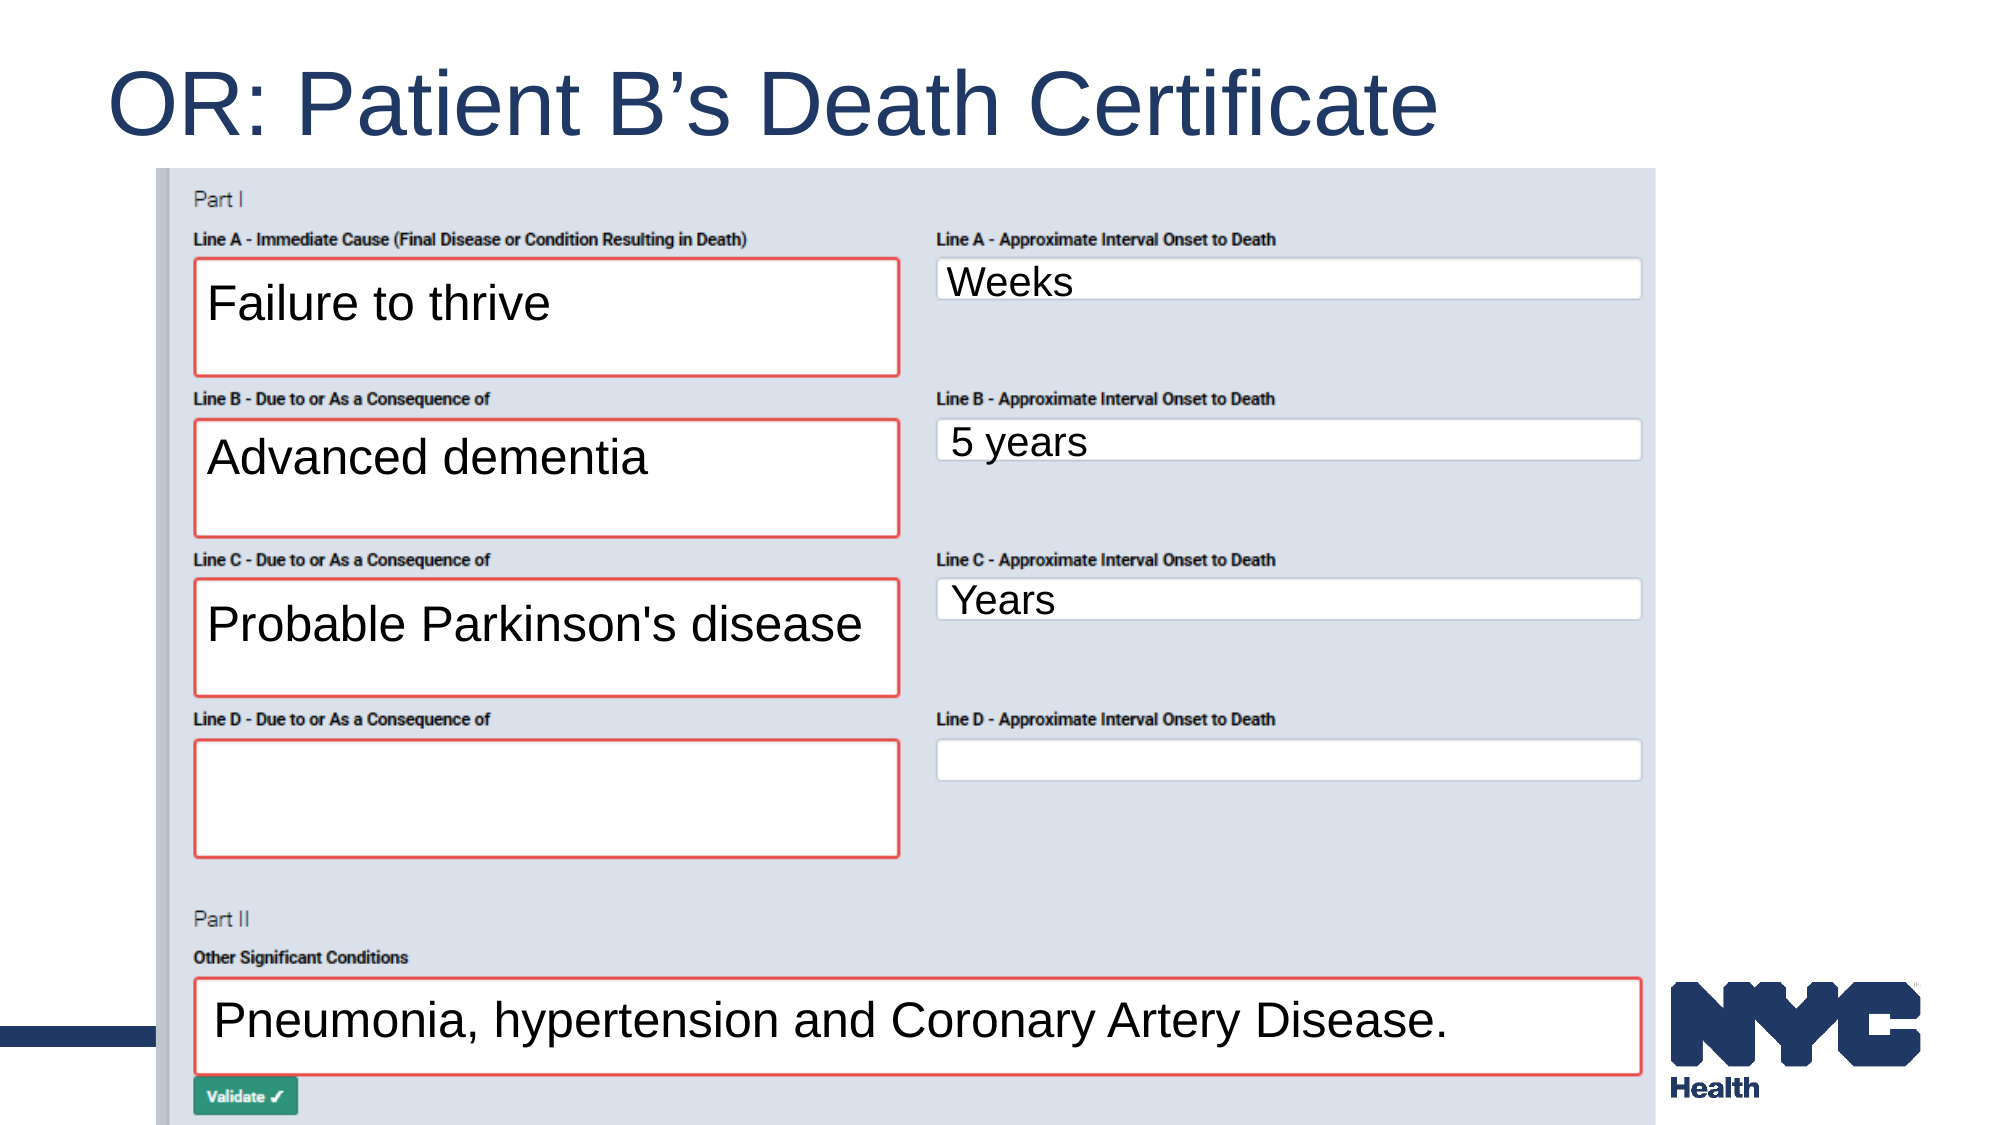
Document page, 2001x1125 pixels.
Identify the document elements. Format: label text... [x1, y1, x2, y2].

picture [1671, 982, 1921, 1098]
title OR: Patient B’s Death Certificate [99, 45, 1900, 263]
picture [155, 167, 1656, 1125]
